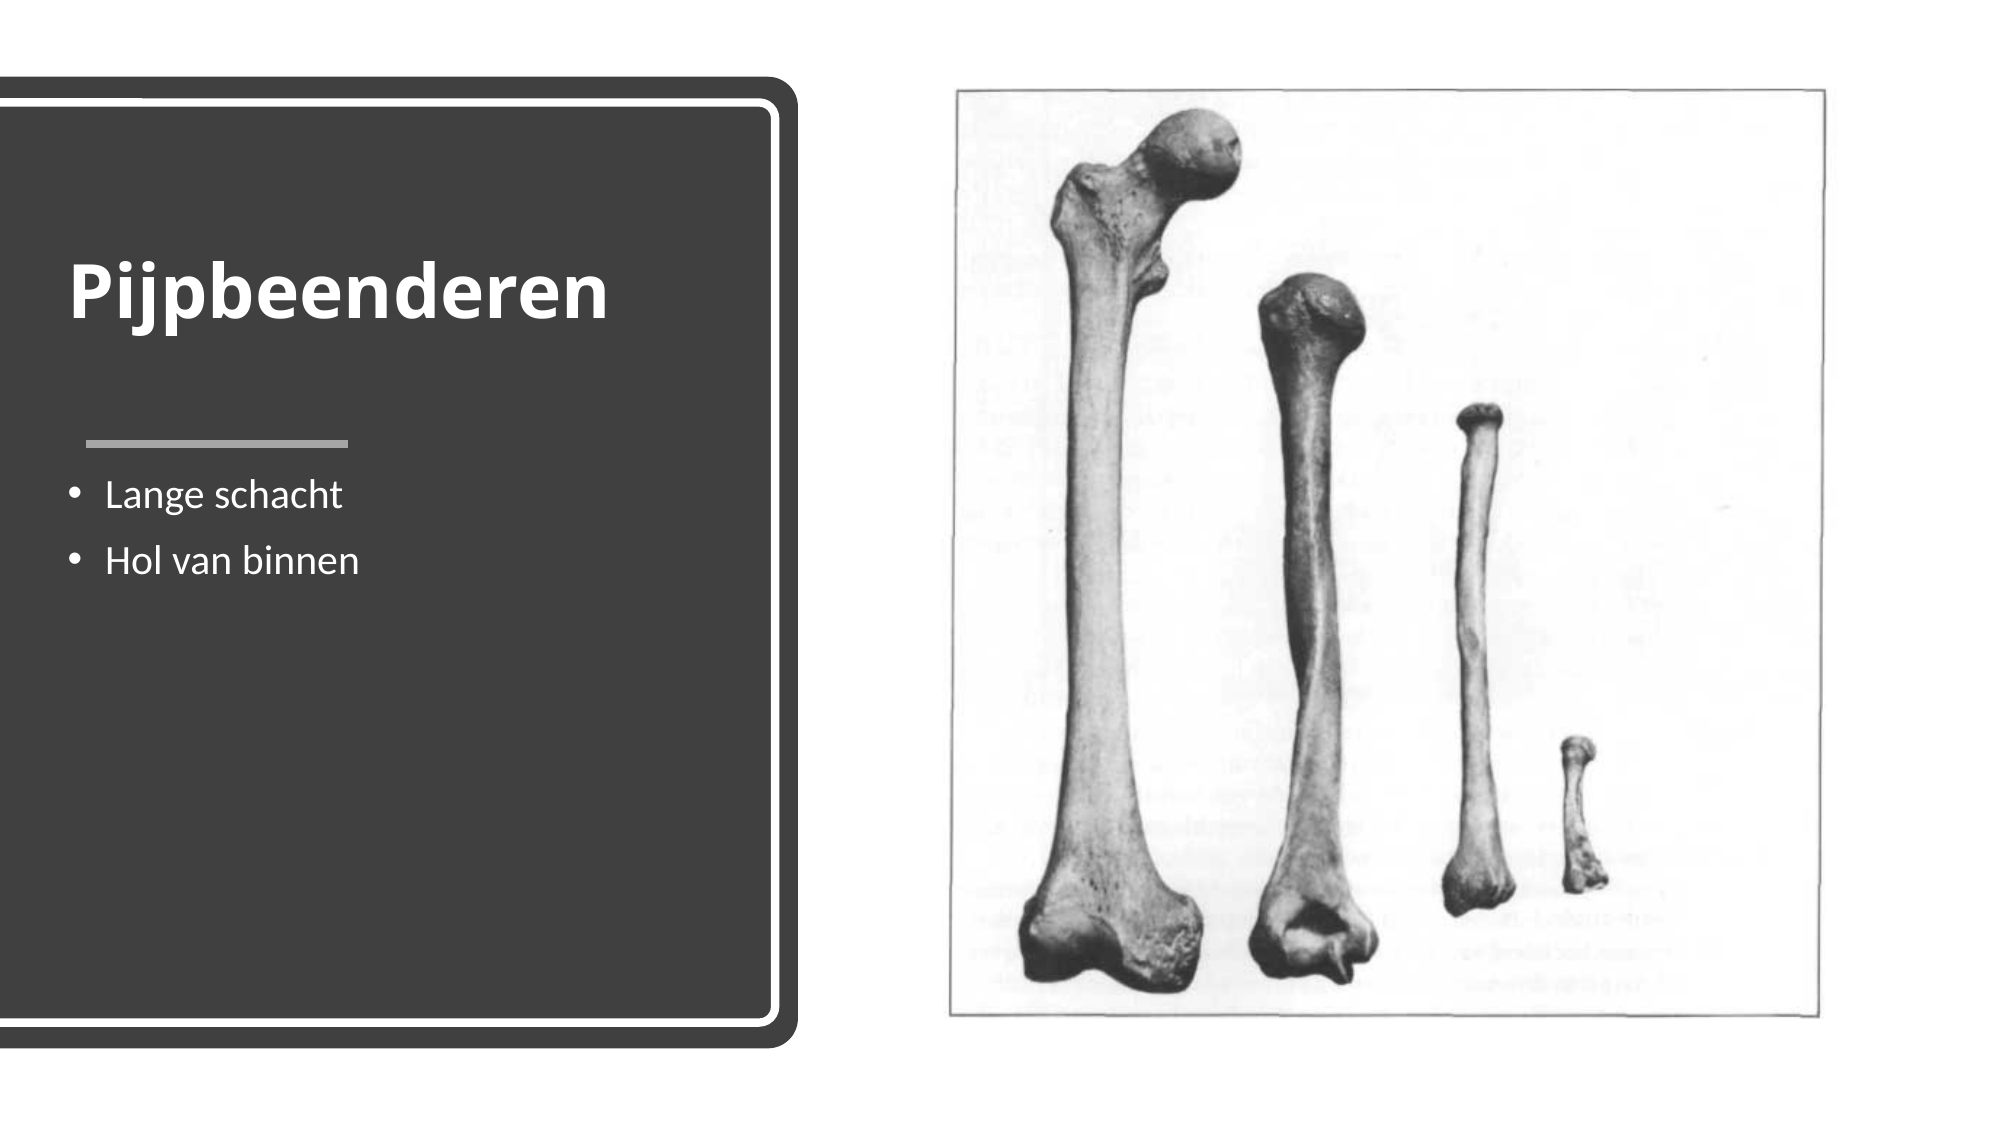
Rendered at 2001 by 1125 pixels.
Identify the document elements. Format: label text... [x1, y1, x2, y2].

list Lange schacht Hol van binnen [52, 464, 725, 964]
title Pijpbeenderen [52, 160, 725, 428]
text_box [0, 75, 799, 1050]
text_box [0, 101, 777, 1024]
picture [942, 76, 1839, 1023]
